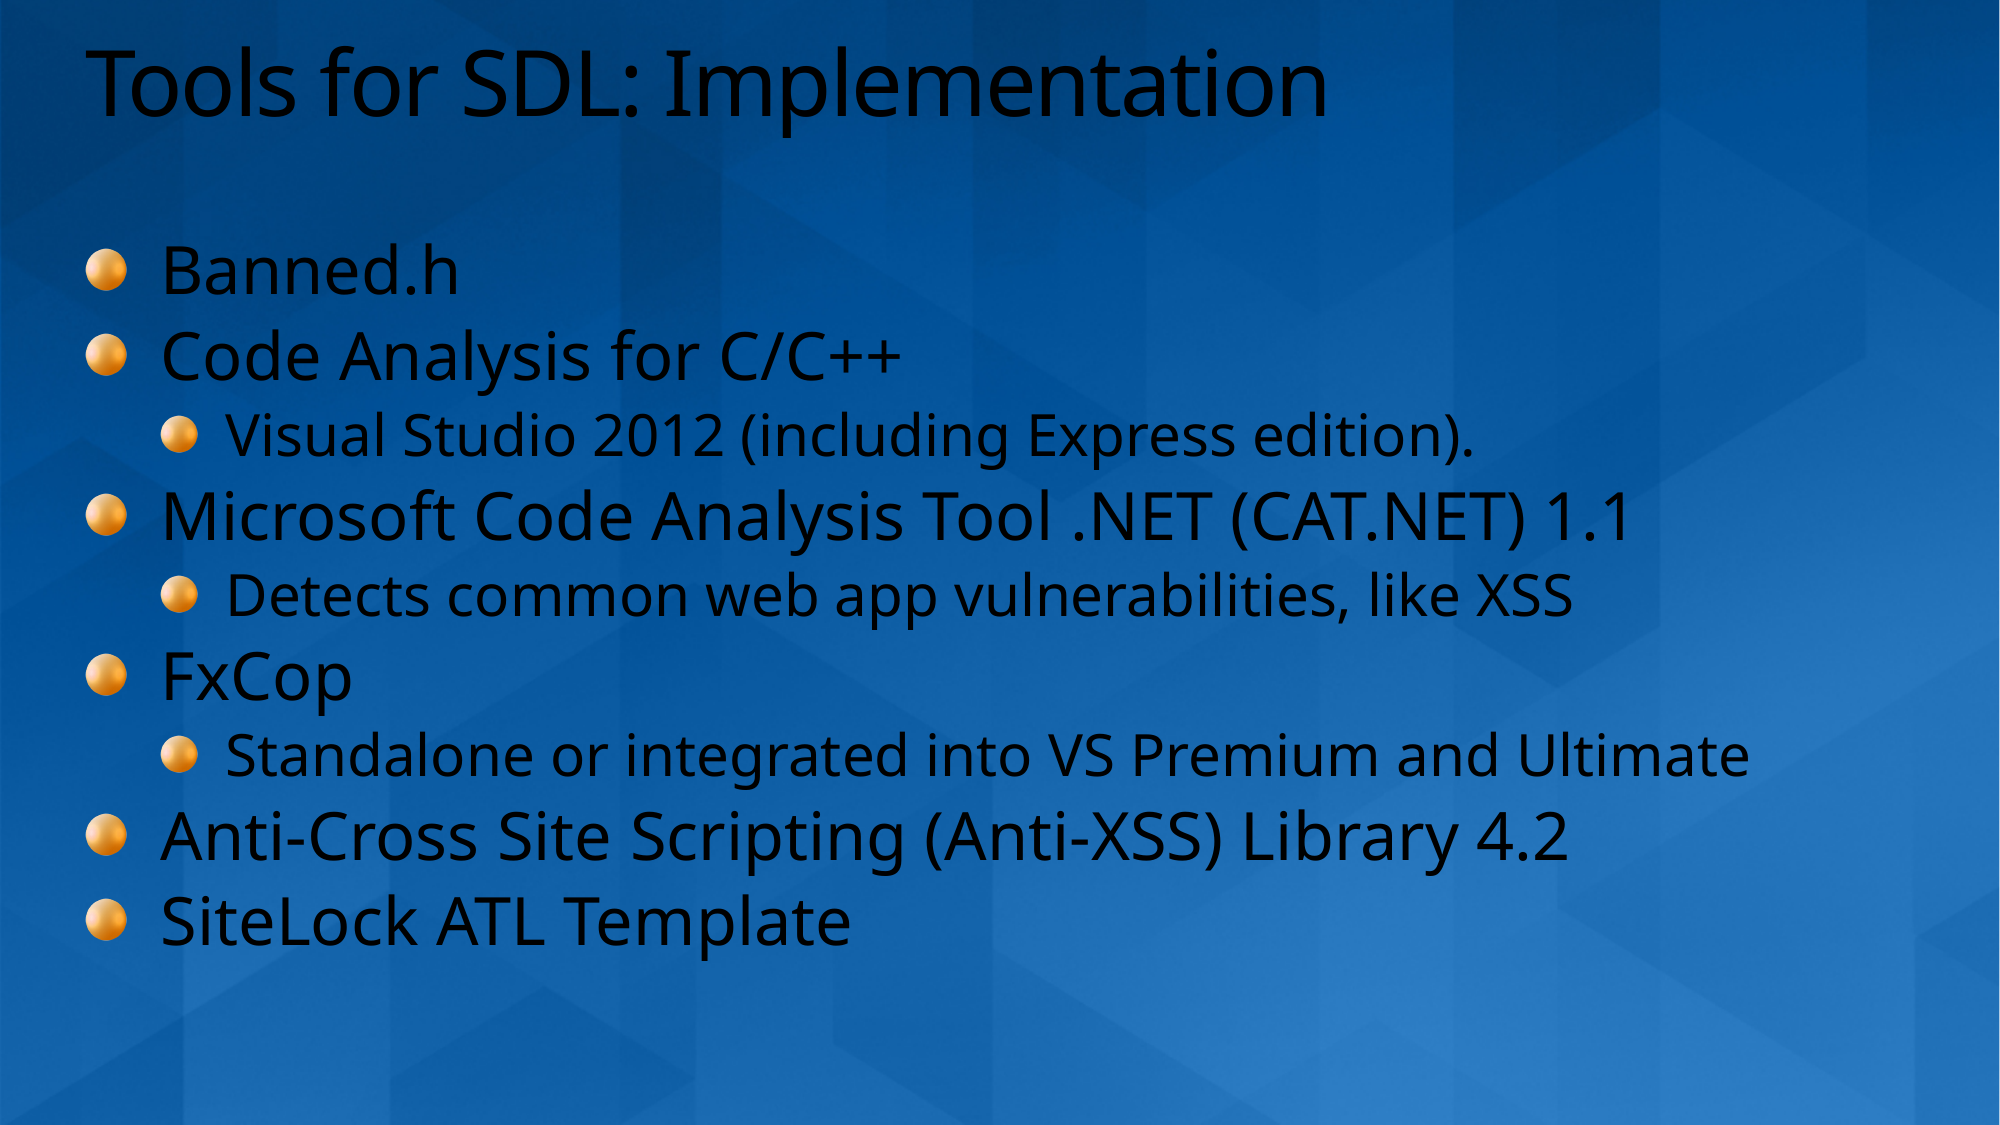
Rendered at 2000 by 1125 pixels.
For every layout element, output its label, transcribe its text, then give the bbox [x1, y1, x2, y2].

picture [0, 0, 2000, 1125]
title Tools for SDL: Implementation [85, 37, 1914, 138]
list Banned.h Code Analysis for C/C++ Visual Studio 2012 (including Express edition). Microsoft Code Analysis Tool .NET (CAT.NET) 1.1 Detects common web app vulnerabilities, like XSS FxCop Standalone or integrated into VS Premium and Ultimate Anti-Cross Site Scripting (Anti-XSS) Library 4.2 SiteLock ATL Template [85, 237, 1914, 999]
